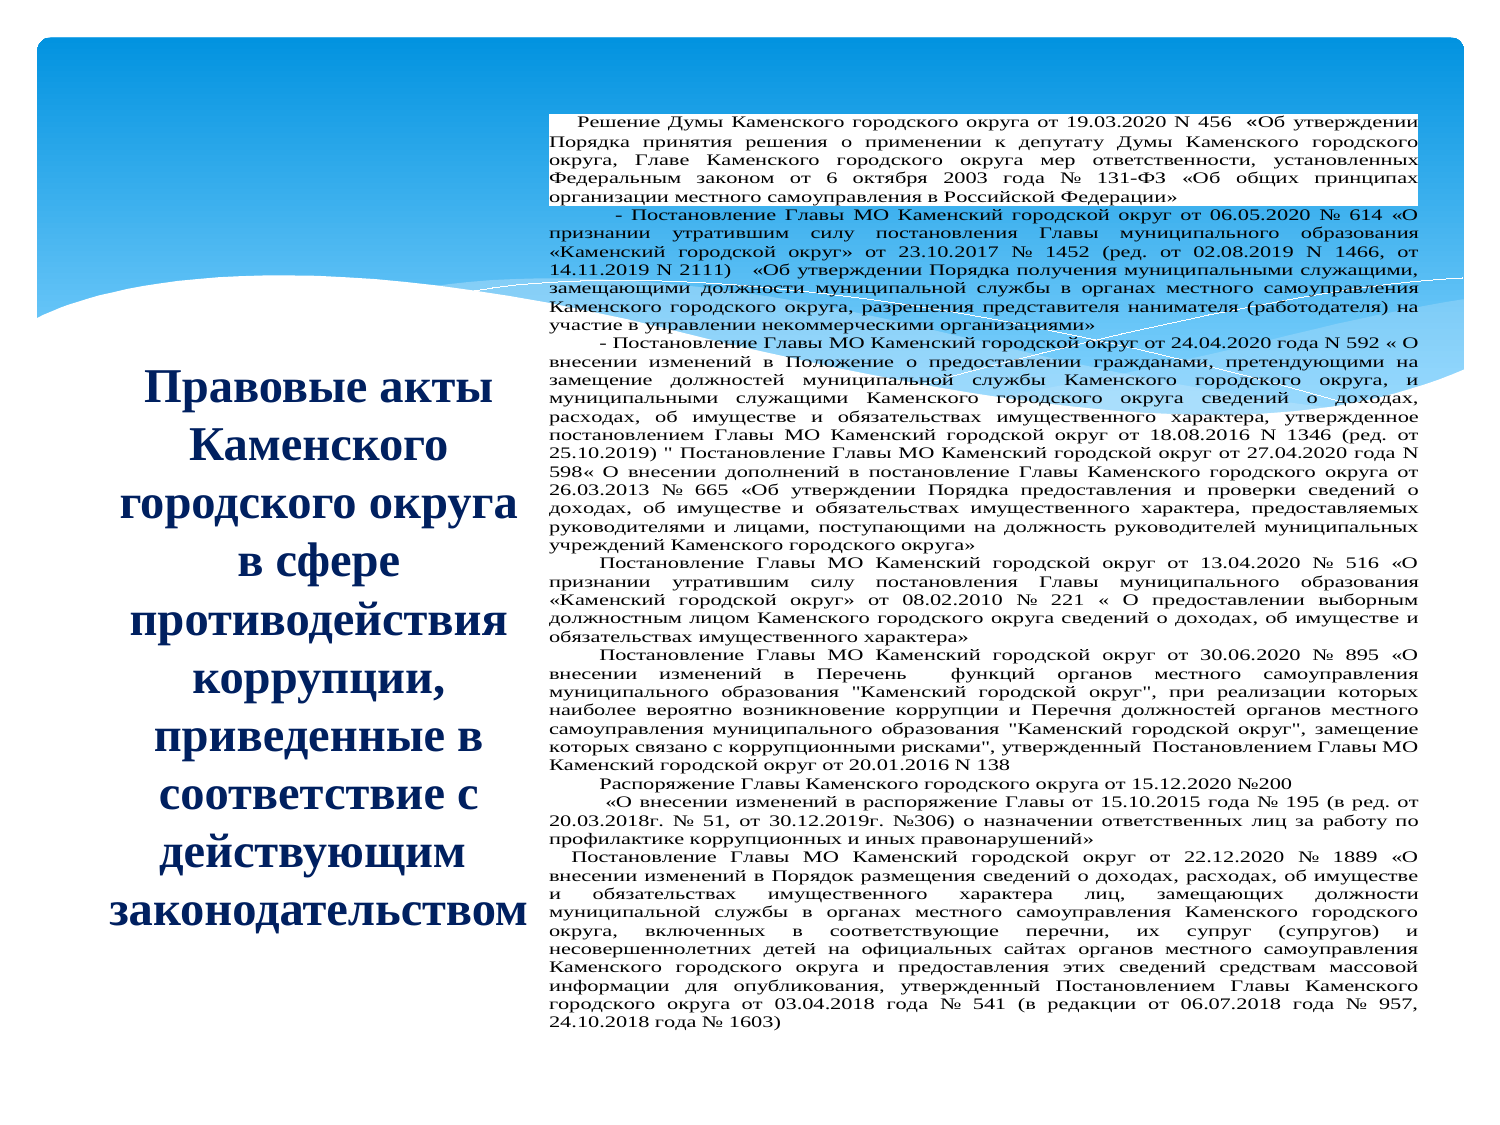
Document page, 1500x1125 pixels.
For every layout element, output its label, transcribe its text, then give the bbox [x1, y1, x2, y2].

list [548, 113, 1424, 1047]
title Правовые акты Каменского городского округа в сфере противодействия коррупции, приведенные в соответствие с действующим законодательством [88, 267, 543, 965]
